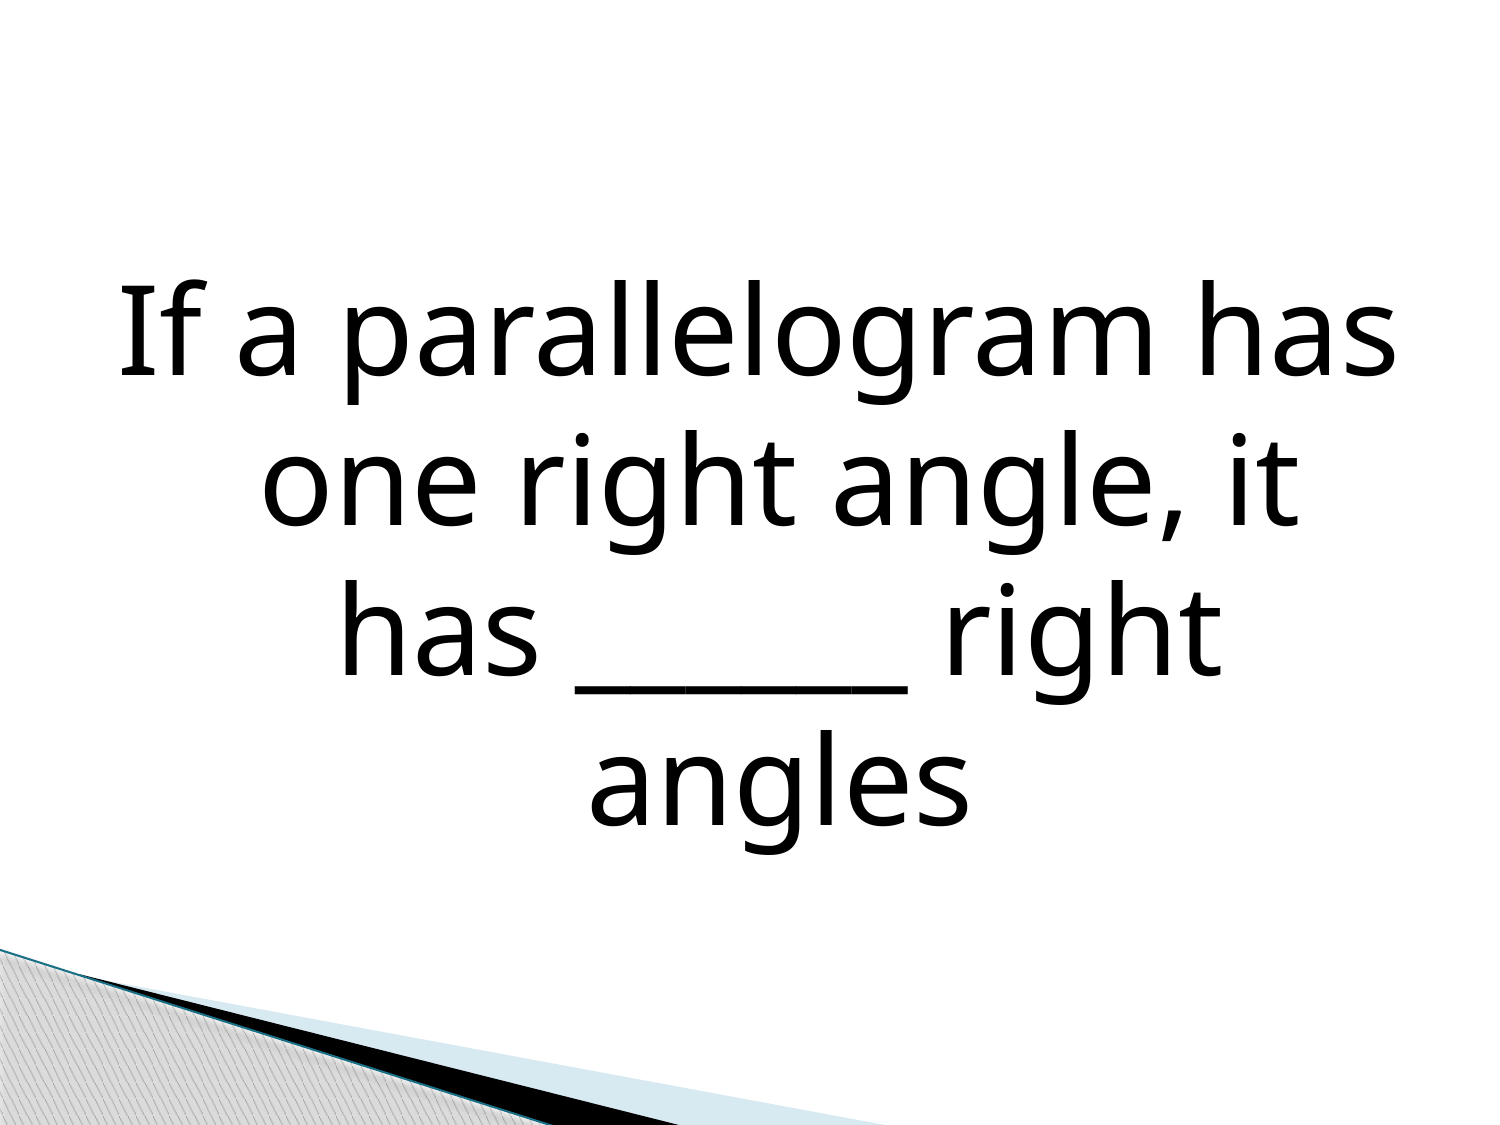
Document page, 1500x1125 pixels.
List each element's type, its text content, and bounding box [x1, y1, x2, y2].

list If a parallelogram has one right angle, it has ______ right angles [75, 243, 1425, 986]
